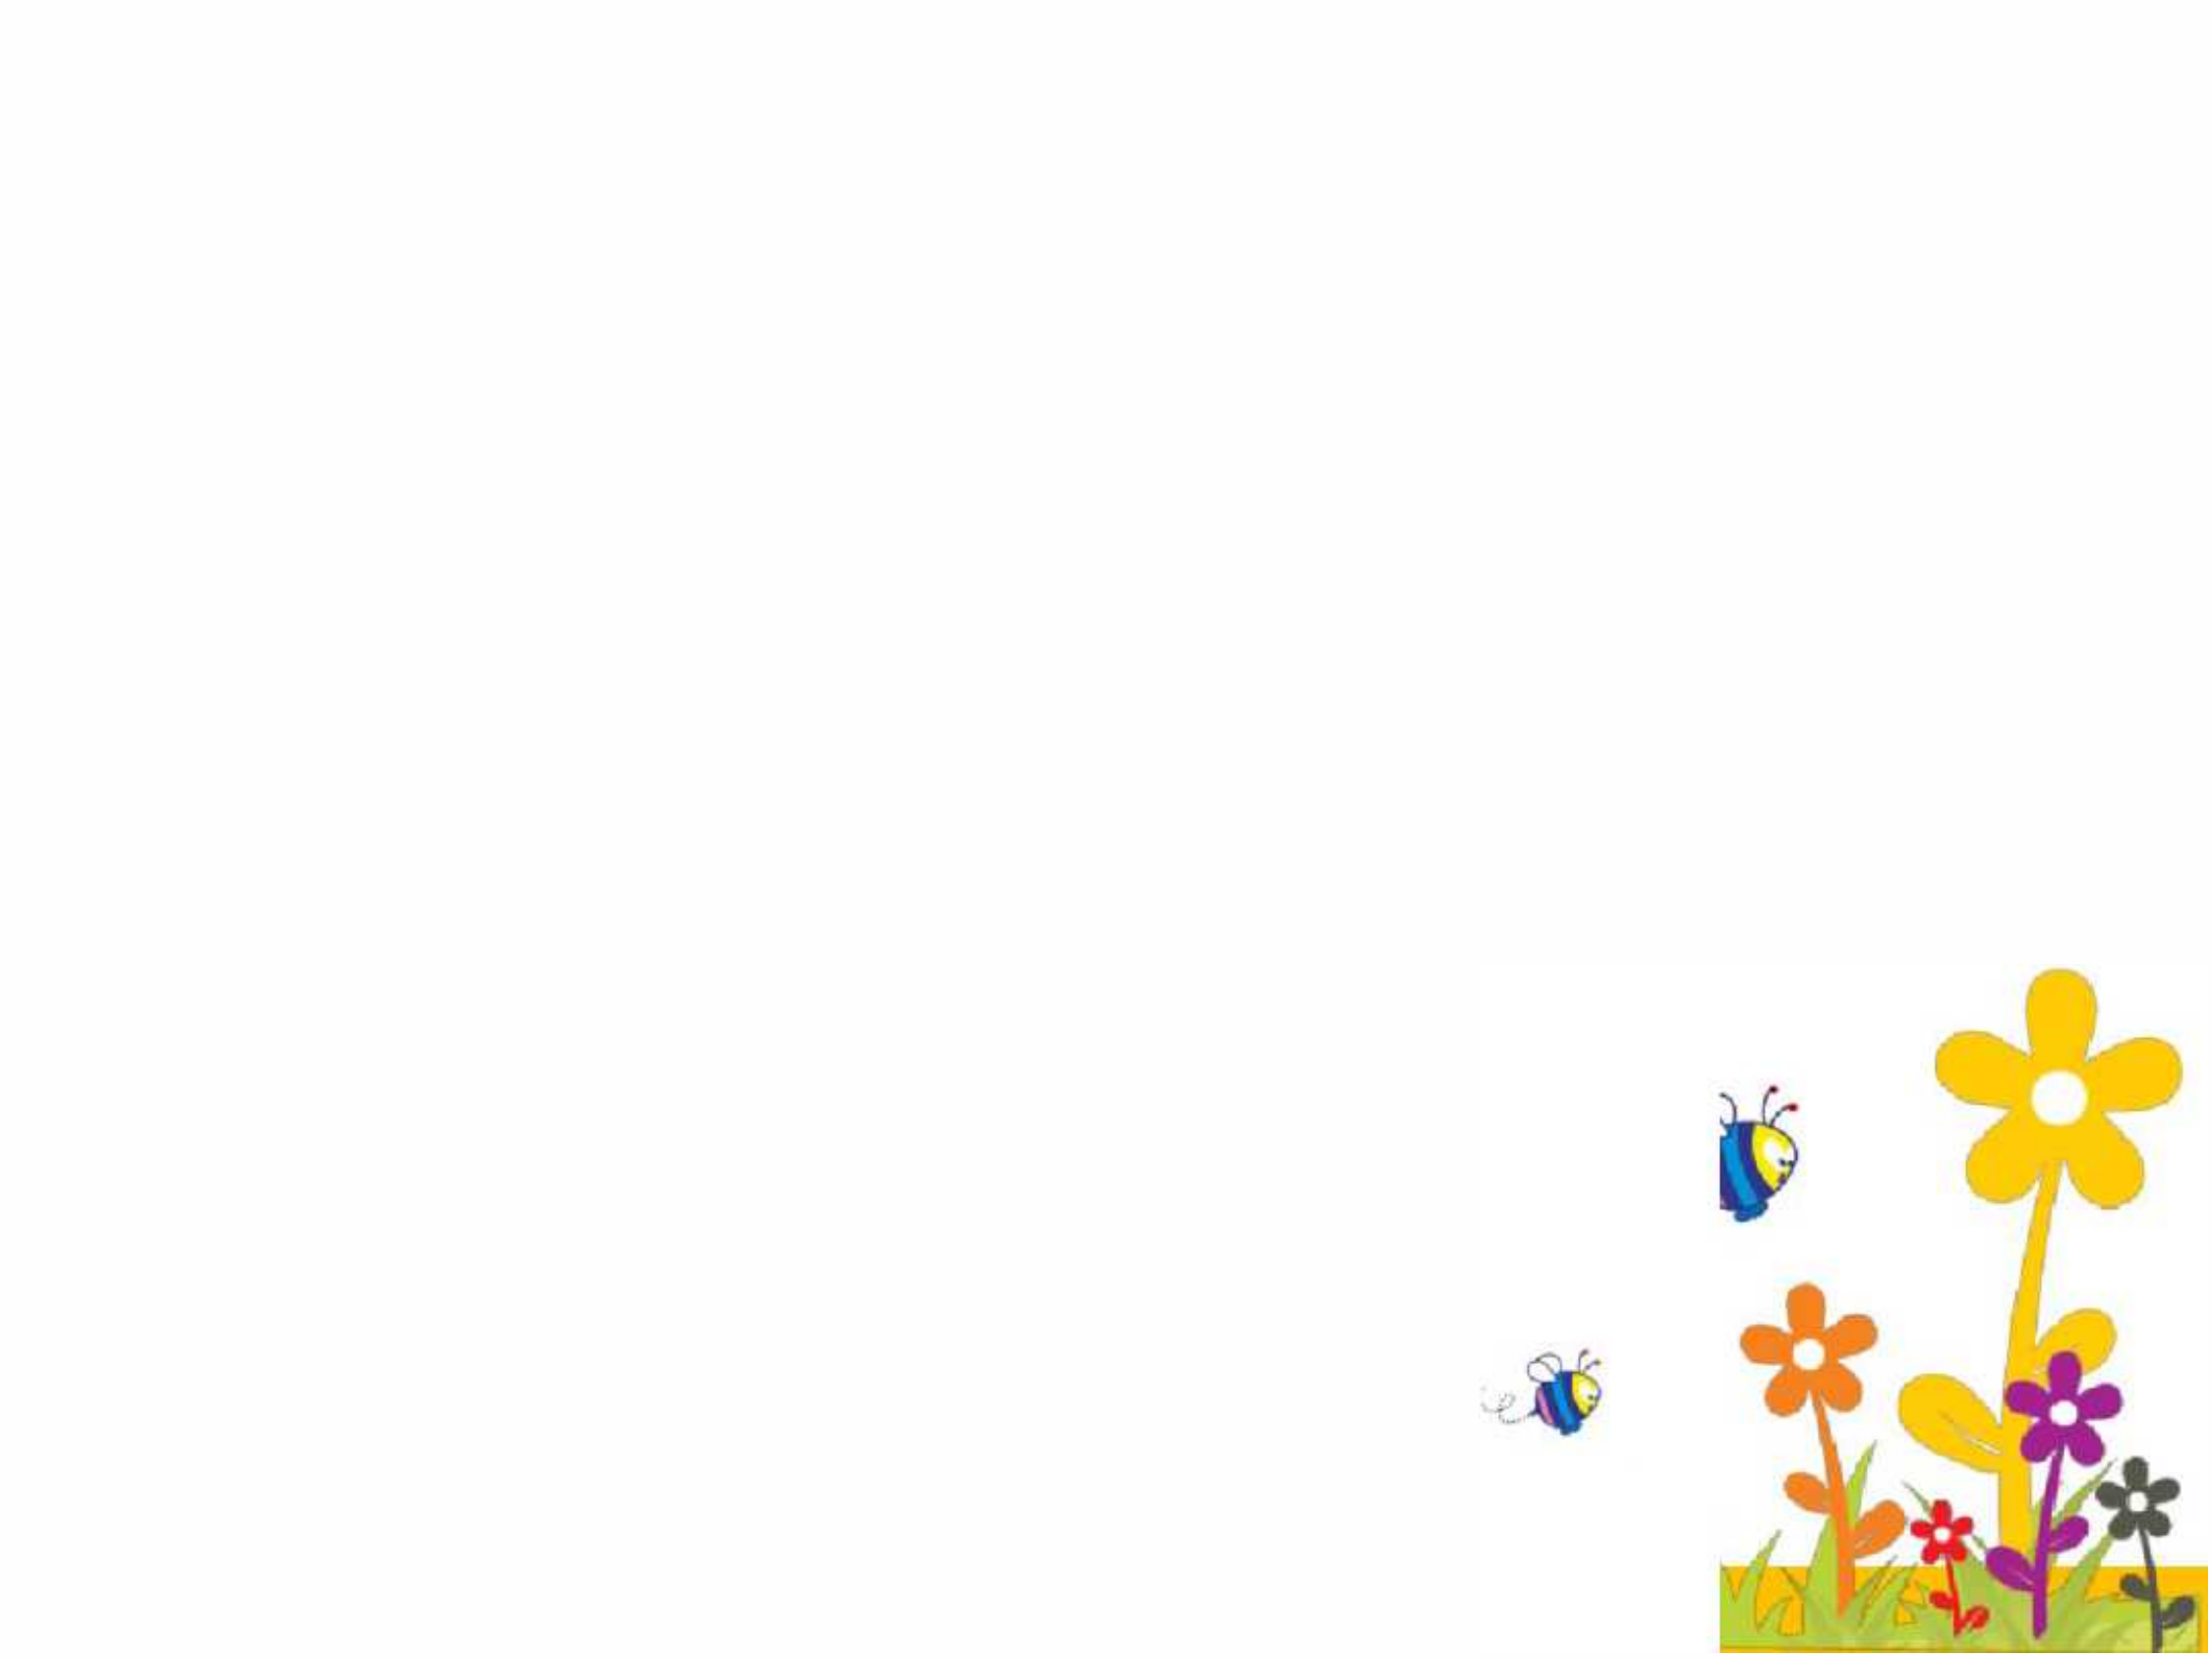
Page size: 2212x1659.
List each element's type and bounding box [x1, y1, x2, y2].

picture [1478, 963, 2209, 1653]
